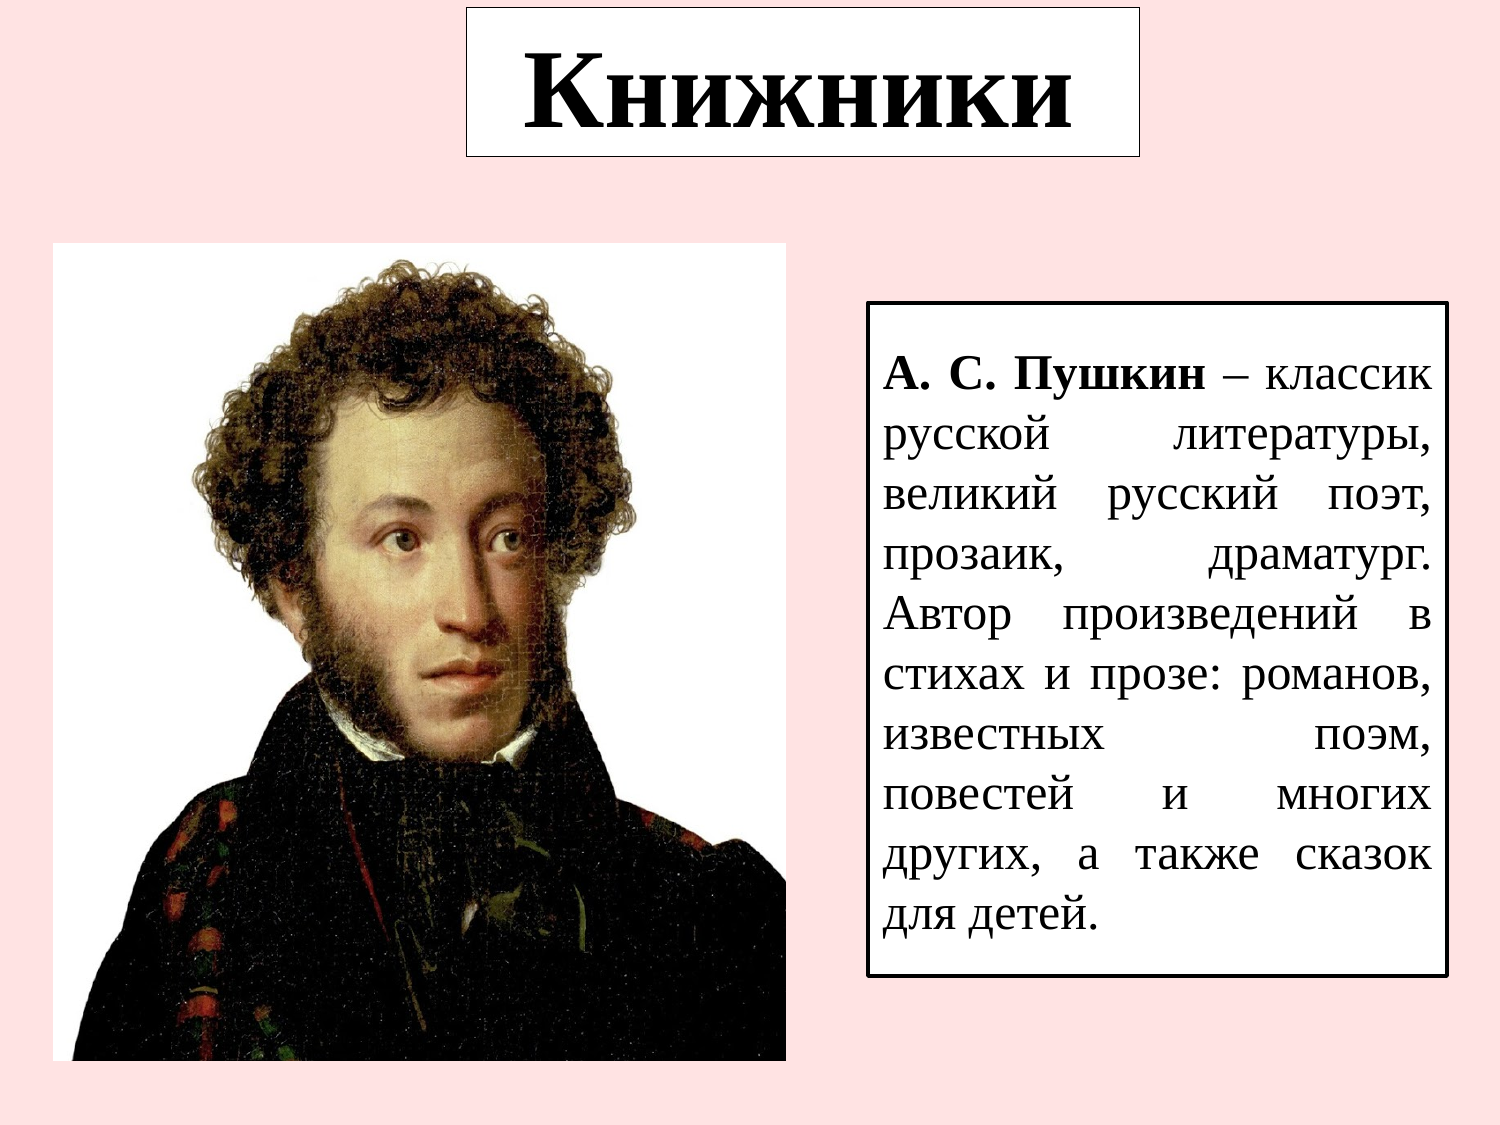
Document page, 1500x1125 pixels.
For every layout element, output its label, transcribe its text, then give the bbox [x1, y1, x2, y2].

text_box А. С. Пушкин – классик русской литературы, великий русский поэт, прозаик, драматург. Автор произведений в стихах и прозе: романов, известных поэм, повестей и многих других, а также сказок для детей. [866, 301, 1449, 978]
text_box Книжники [466, 7, 1140, 157]
picture [52, 243, 786, 1061]
